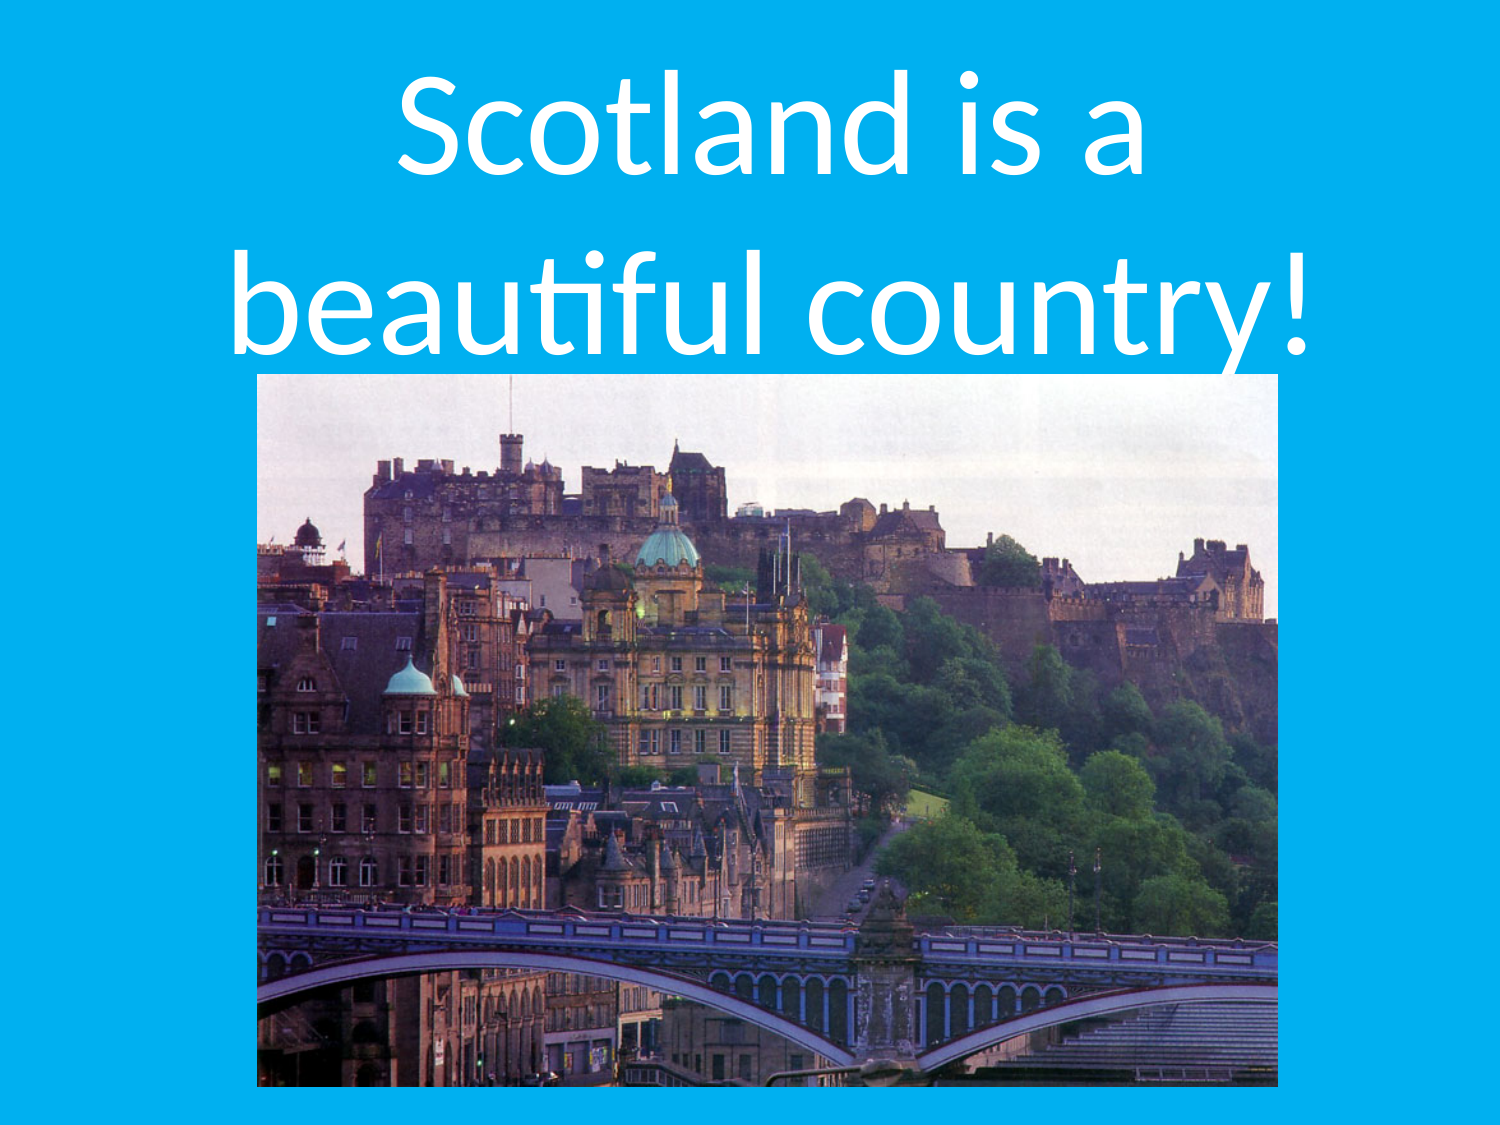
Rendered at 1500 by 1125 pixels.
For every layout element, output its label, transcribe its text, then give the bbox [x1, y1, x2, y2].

picture [258, 352, 1277, 1086]
title Scotland is a beautiful country! [105, 58, 1442, 352]
